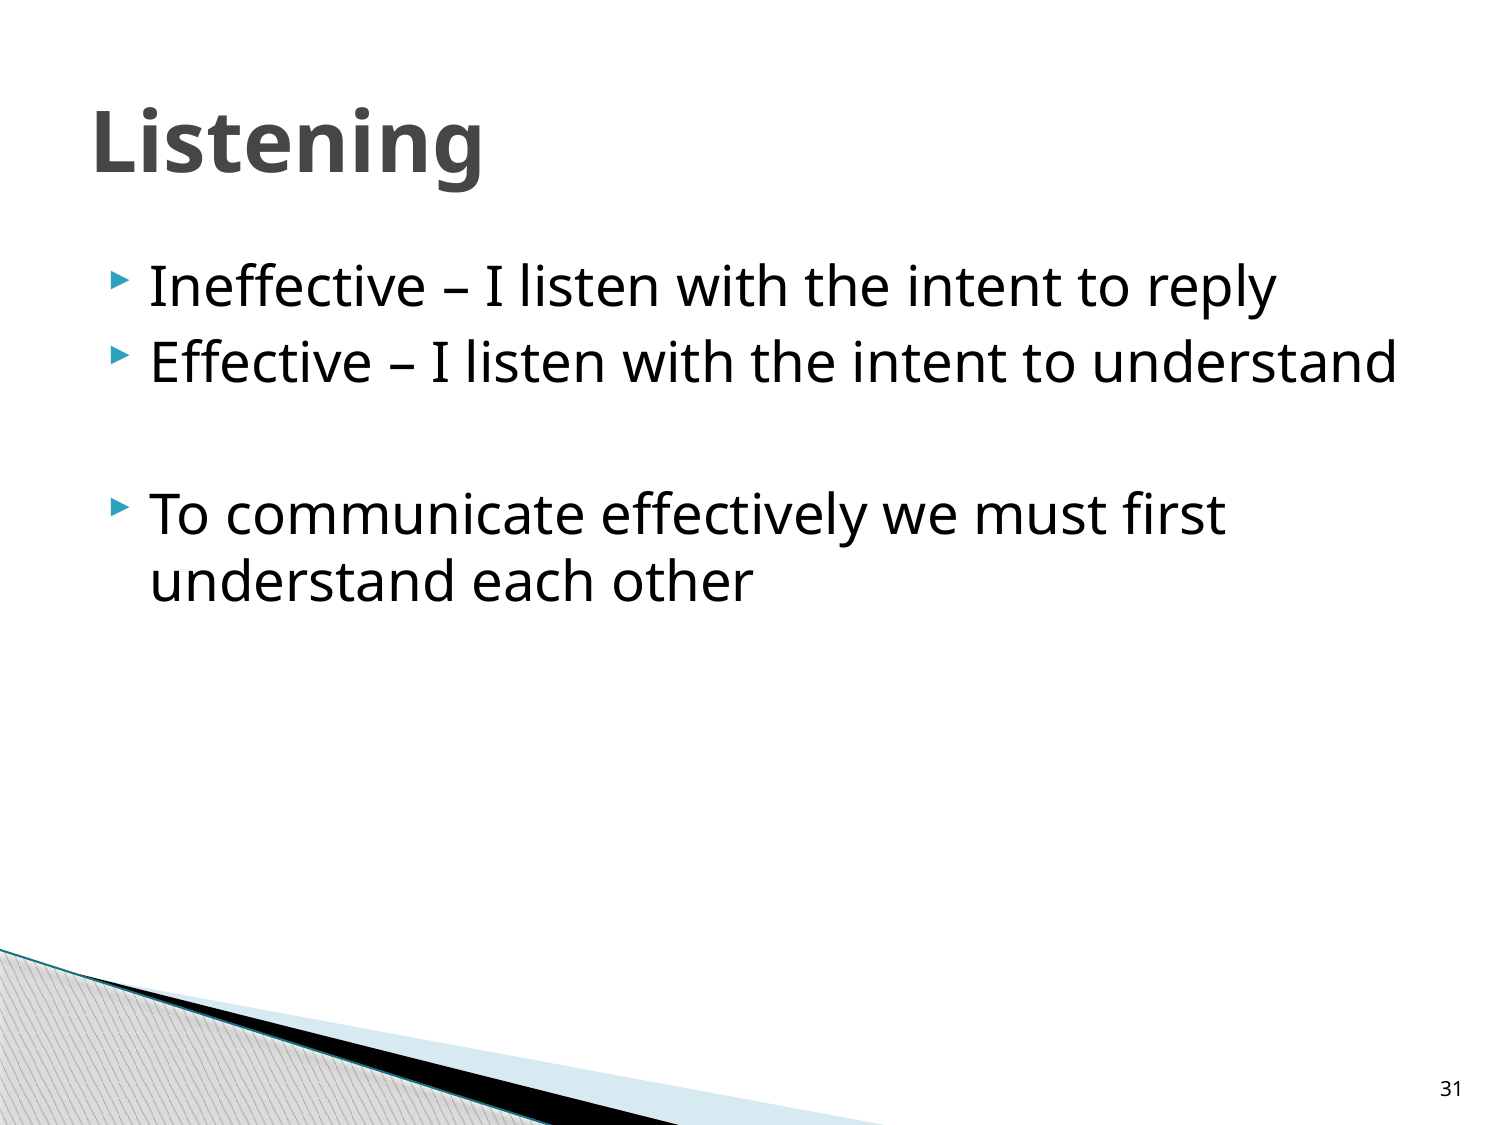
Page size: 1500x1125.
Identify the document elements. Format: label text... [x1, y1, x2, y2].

slide_number 31 [1418, 1051, 1479, 1112]
title Listening [75, 45, 1425, 233]
list Ineffective – I listen with the intent to reply Effective – I listen with the intent to understand To communicate effectively we must first understand each other [75, 243, 1425, 986]
